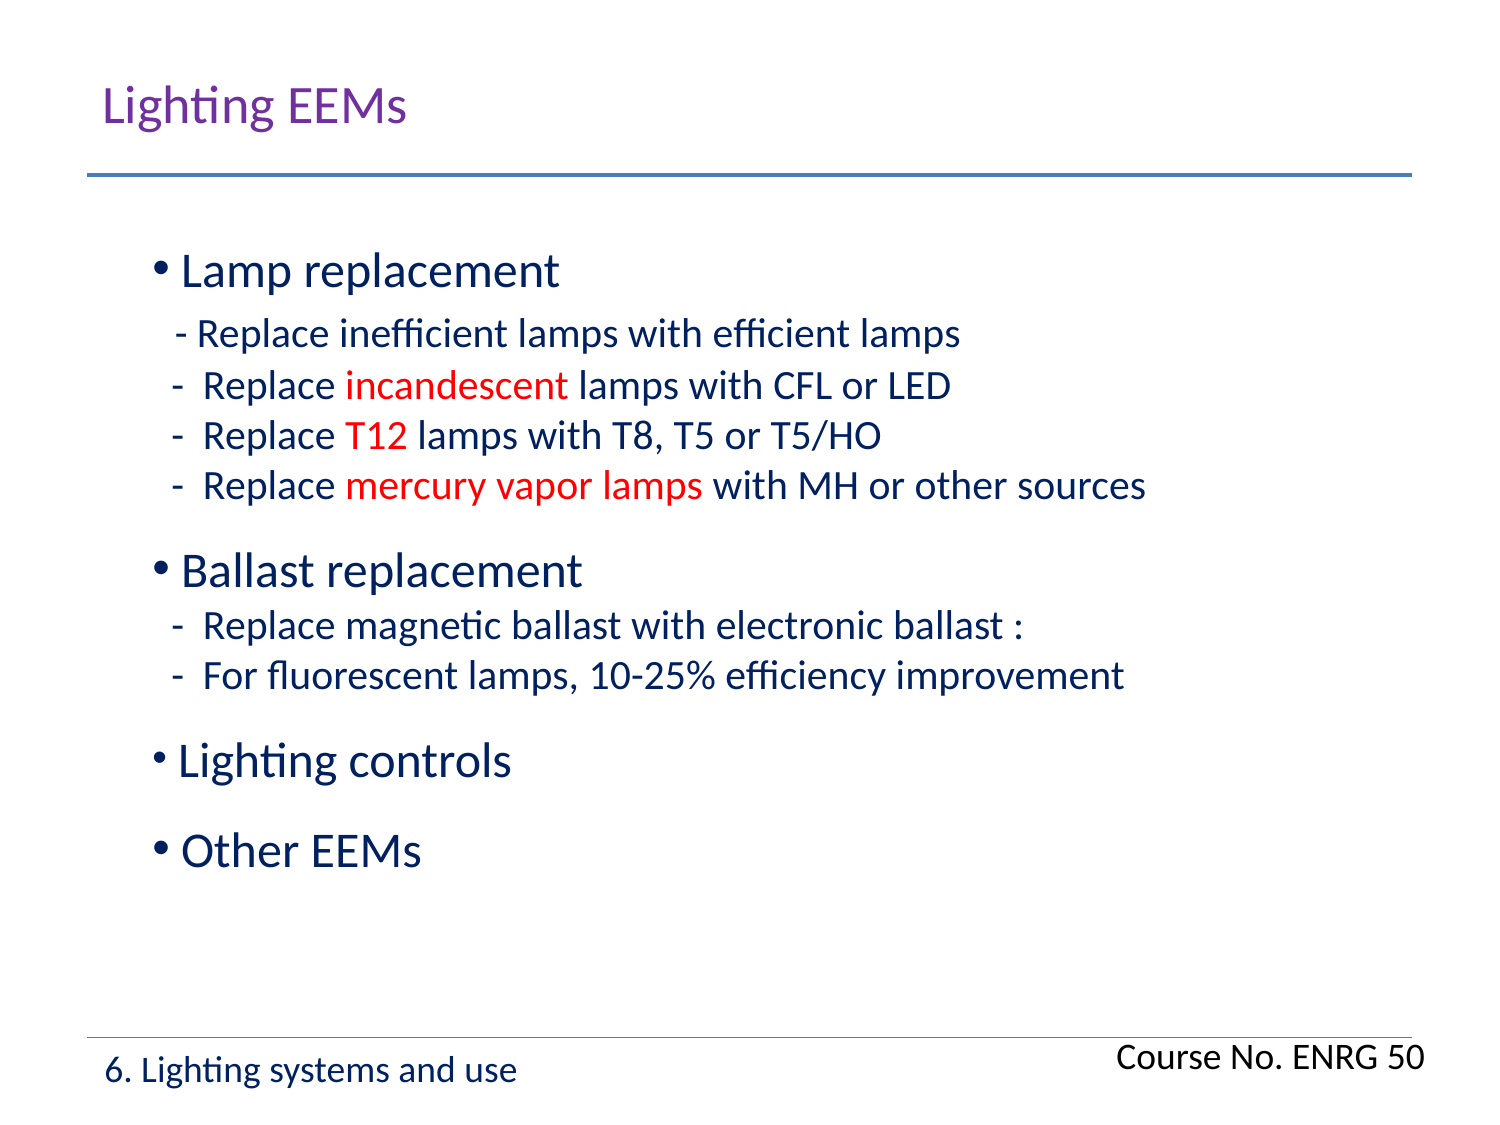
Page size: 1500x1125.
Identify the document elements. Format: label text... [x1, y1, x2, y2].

text_box Lamp replacement - Replace inefficient lamps with efficient lamps - Replace incandescent lamps with CFL or LED - Replace T12 lamps with T8, T5 or T5/HO - Replace mercury vapor lamps with MH or other sources Ballast replacement - Replace magnetic ballast with electronic ballast : - For fluorescent lamps, 10-25% efficiency improvement Lighting controls Other EEMs [137, 200, 1313, 885]
text_box 6. Lighting systems and use [89, 1045, 534, 1098]
text_box Lighting EEMs [87, 62, 1438, 143]
text_box Course No. ENRG 50 [1101, 1024, 1441, 1085]
